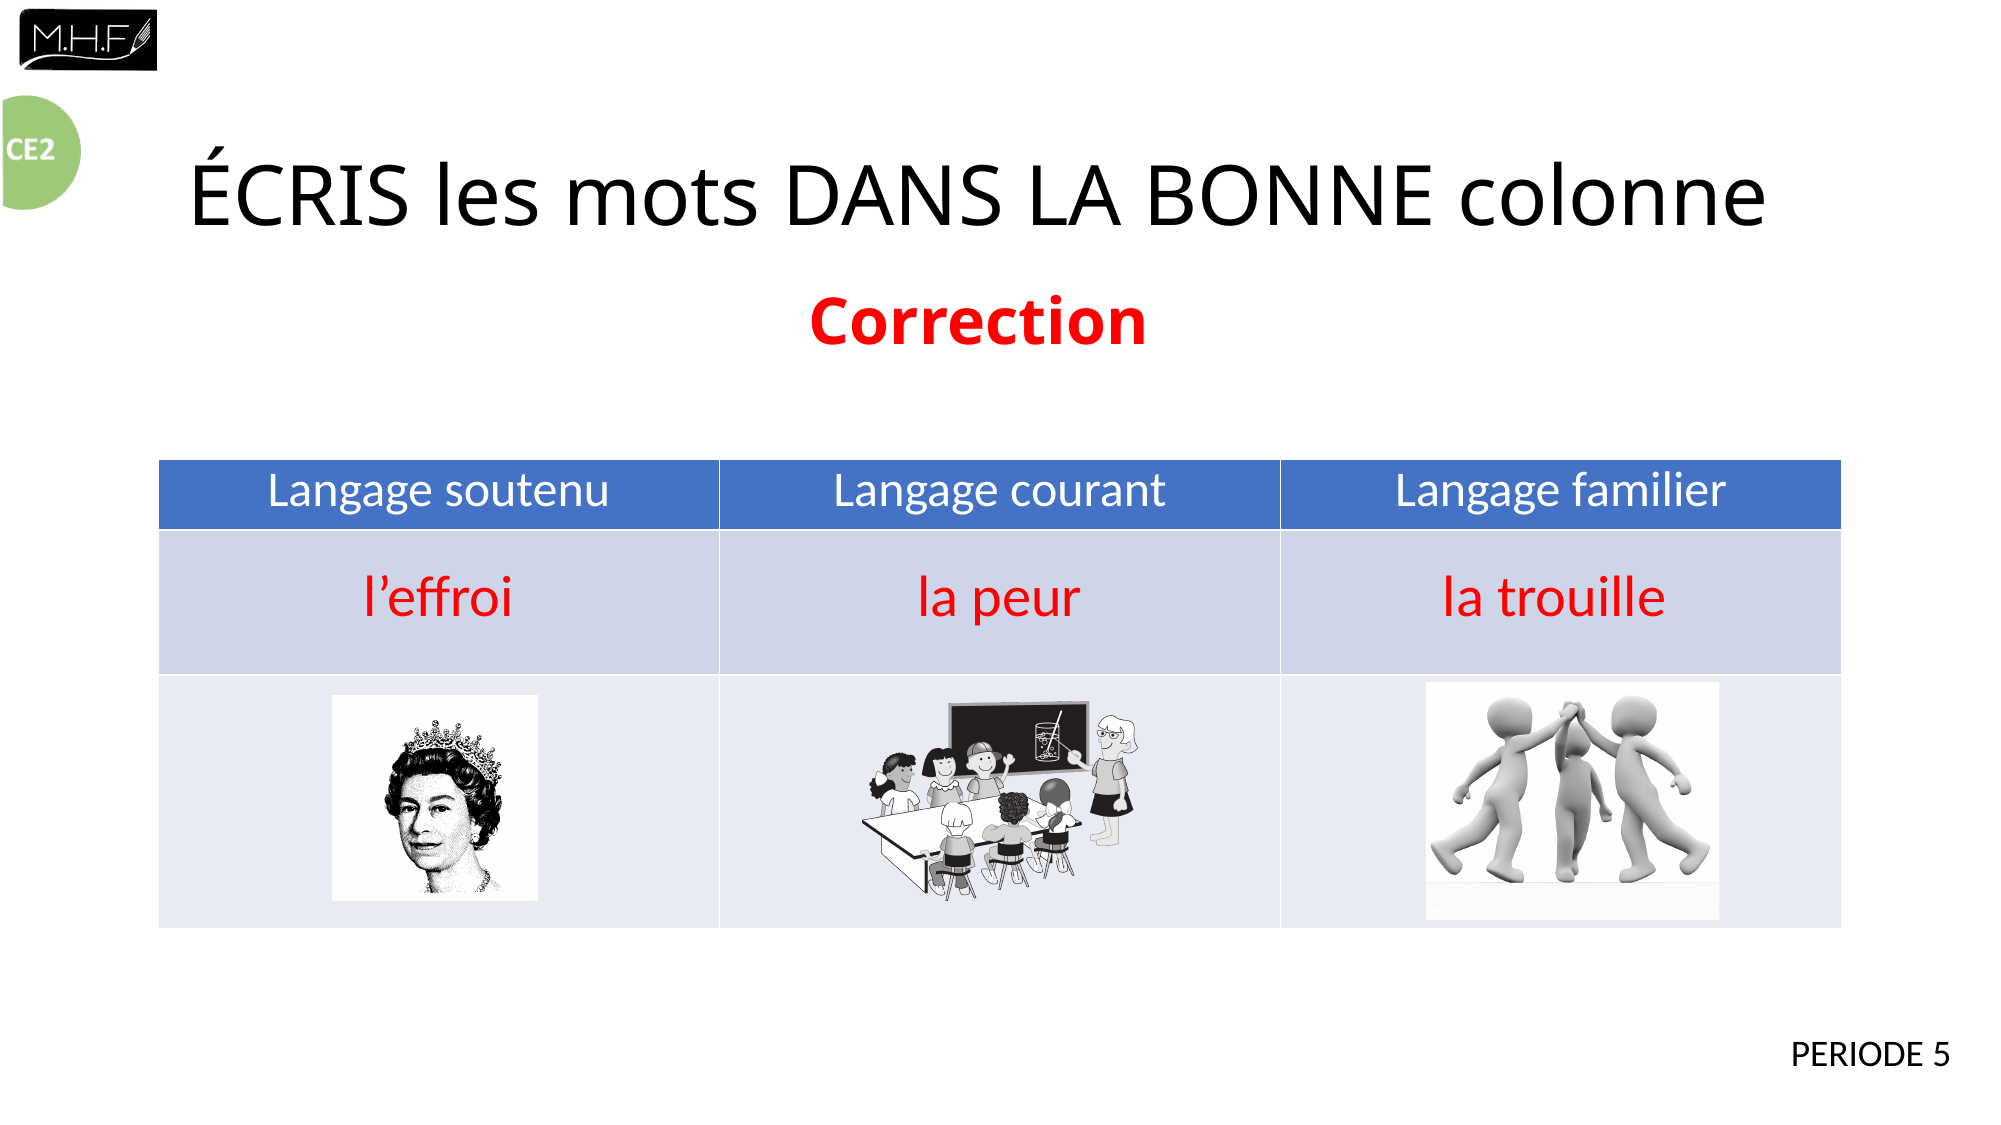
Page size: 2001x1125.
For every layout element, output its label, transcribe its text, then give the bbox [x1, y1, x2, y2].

picture [332, 695, 538, 901]
table_cell l’effroi [159, 531, 719, 674]
picture [1425, 682, 1720, 920]
title ÉCRIS les mots DANS LA BONNE colonne Correction [158, 99, 1800, 413]
table_header Langage familier [1281, 460, 1841, 529]
picture [16, 7, 157, 74]
table_header Langage soutenu [159, 460, 719, 529]
picture [862, 701, 1138, 901]
table_cell la peur [720, 531, 1280, 674]
text_box PERIODE 5 [1362, 1021, 1967, 1082]
table_cell [720, 676, 1280, 928]
picture [0, 95, 101, 210]
table_cell [1281, 676, 1841, 928]
table_cell [159, 676, 719, 928]
table_header Langage courant [720, 460, 1280, 529]
table_cell la trouille [1281, 531, 1841, 674]
